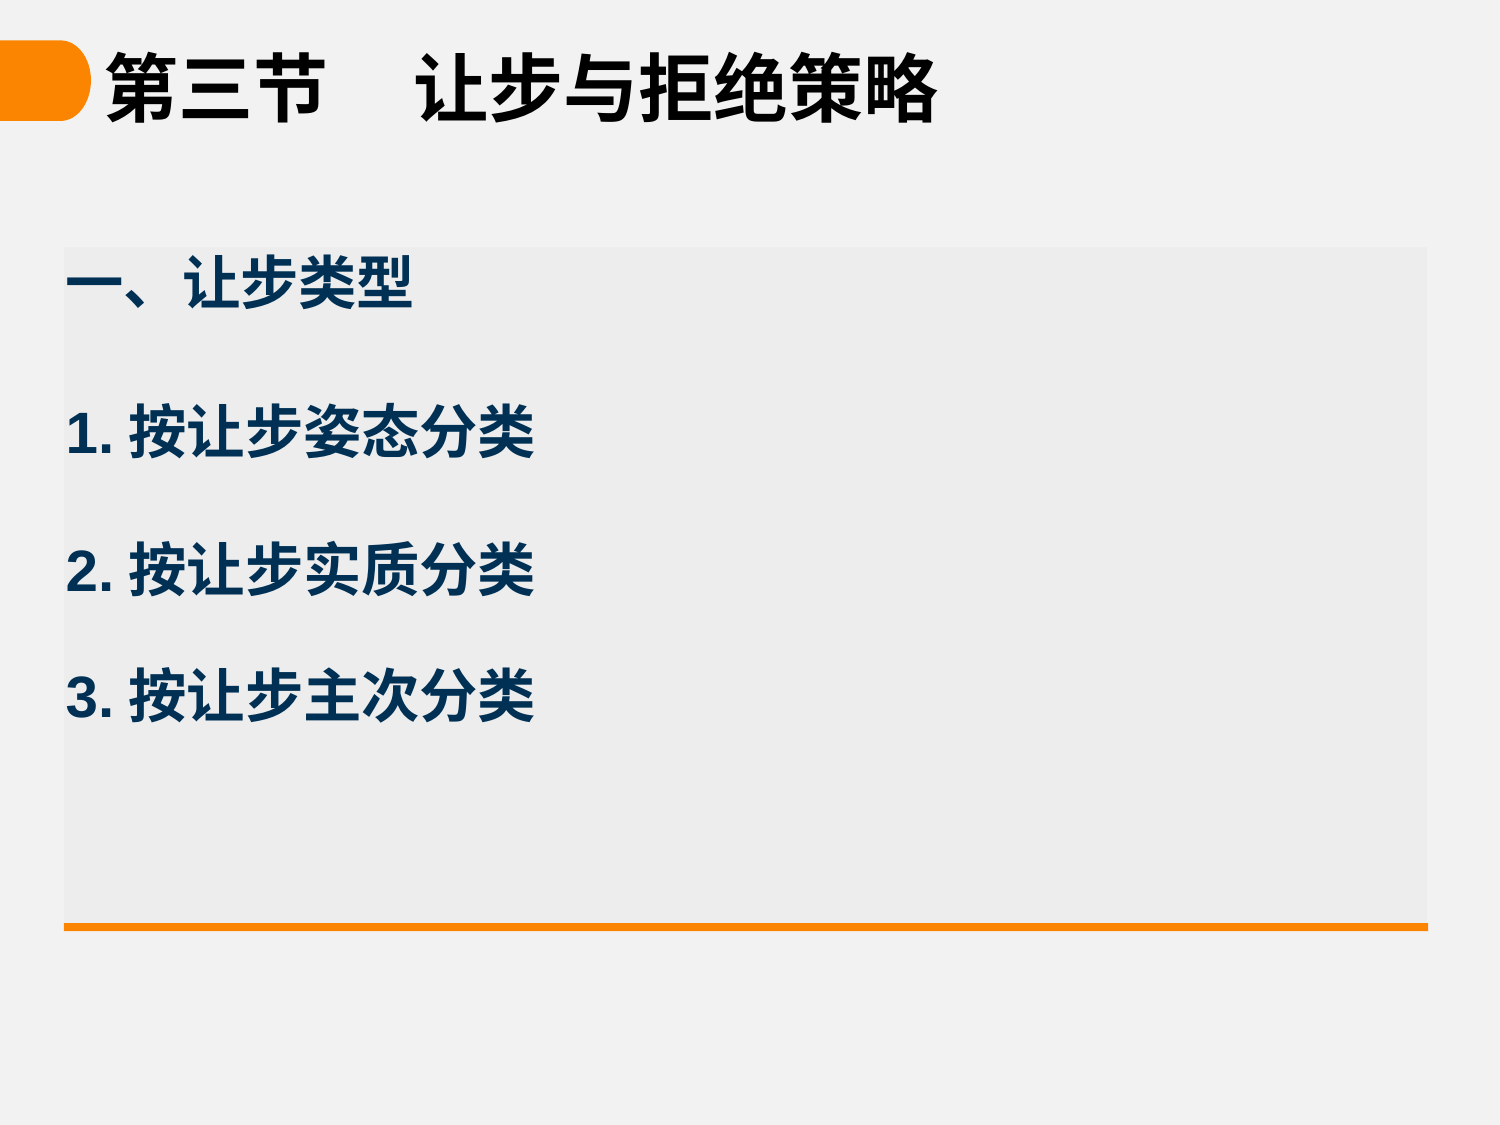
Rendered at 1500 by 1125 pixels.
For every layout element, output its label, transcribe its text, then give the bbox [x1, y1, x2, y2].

list 一、让步类型 1.按让步姿态分类 2.按让步实质分类 3.按让步主次分类 [54, 248, 1319, 806]
title 第三节 让步与拒绝策略 [88, 38, 1102, 135]
